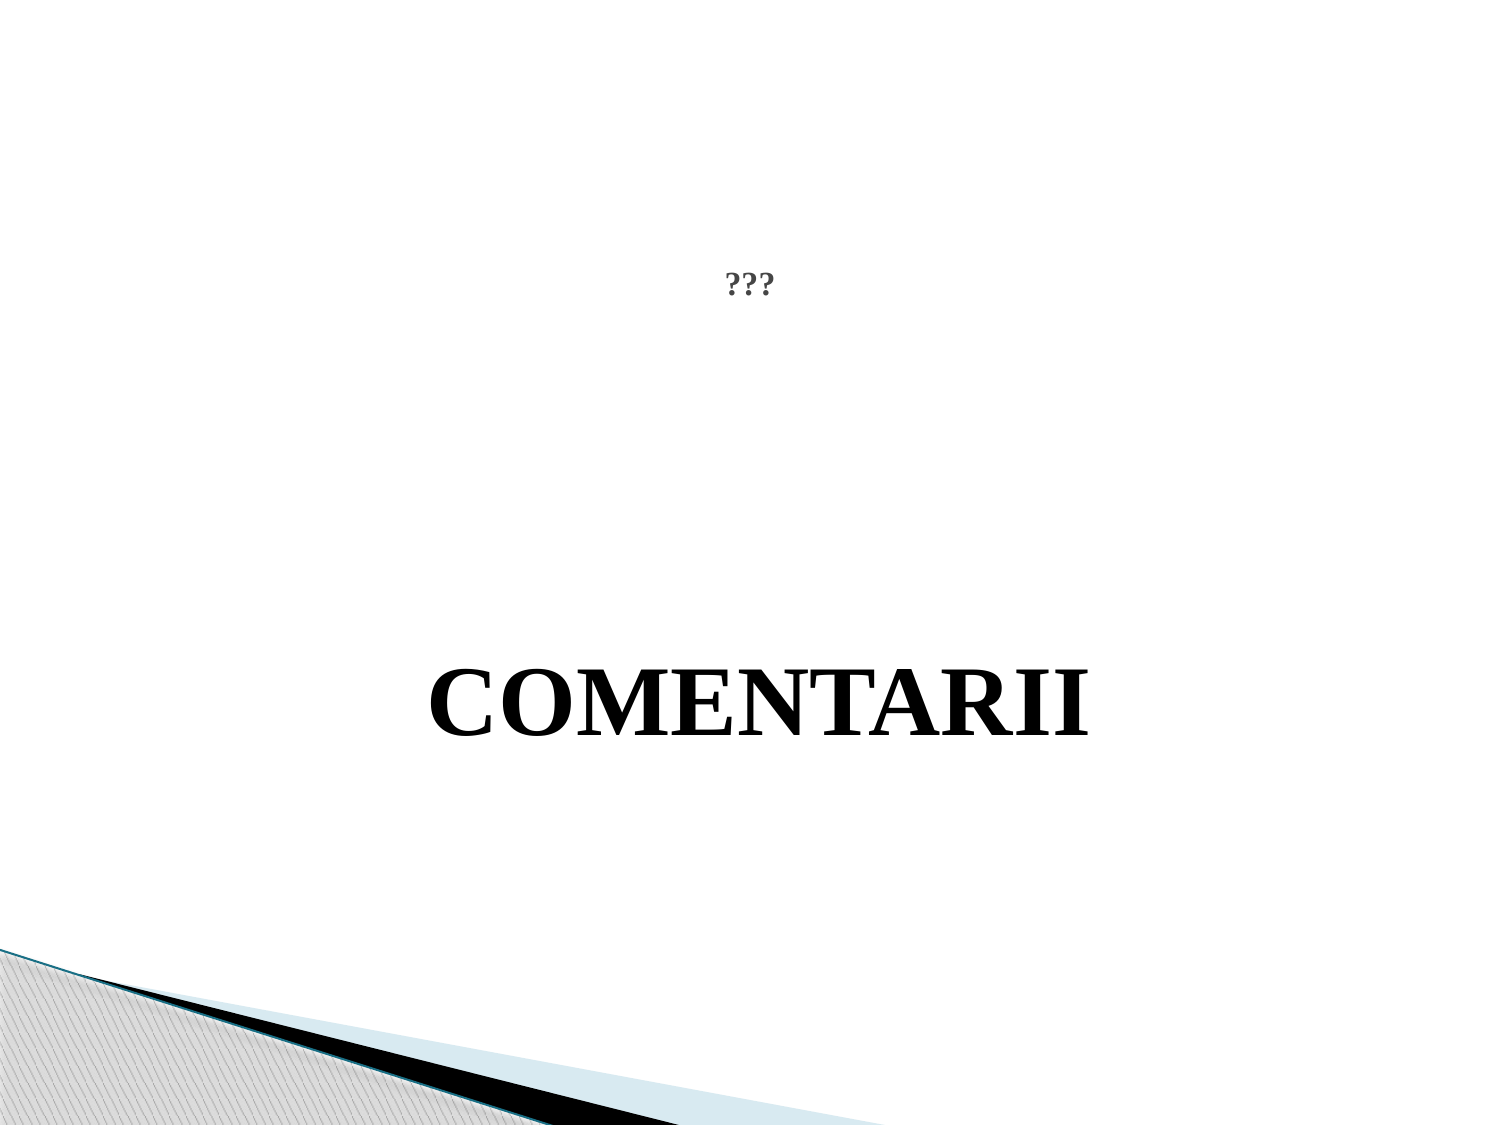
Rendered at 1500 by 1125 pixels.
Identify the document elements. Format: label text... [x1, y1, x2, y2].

list COMENTARII [75, 433, 1425, 986]
title ??? [75, 45, 1425, 433]
